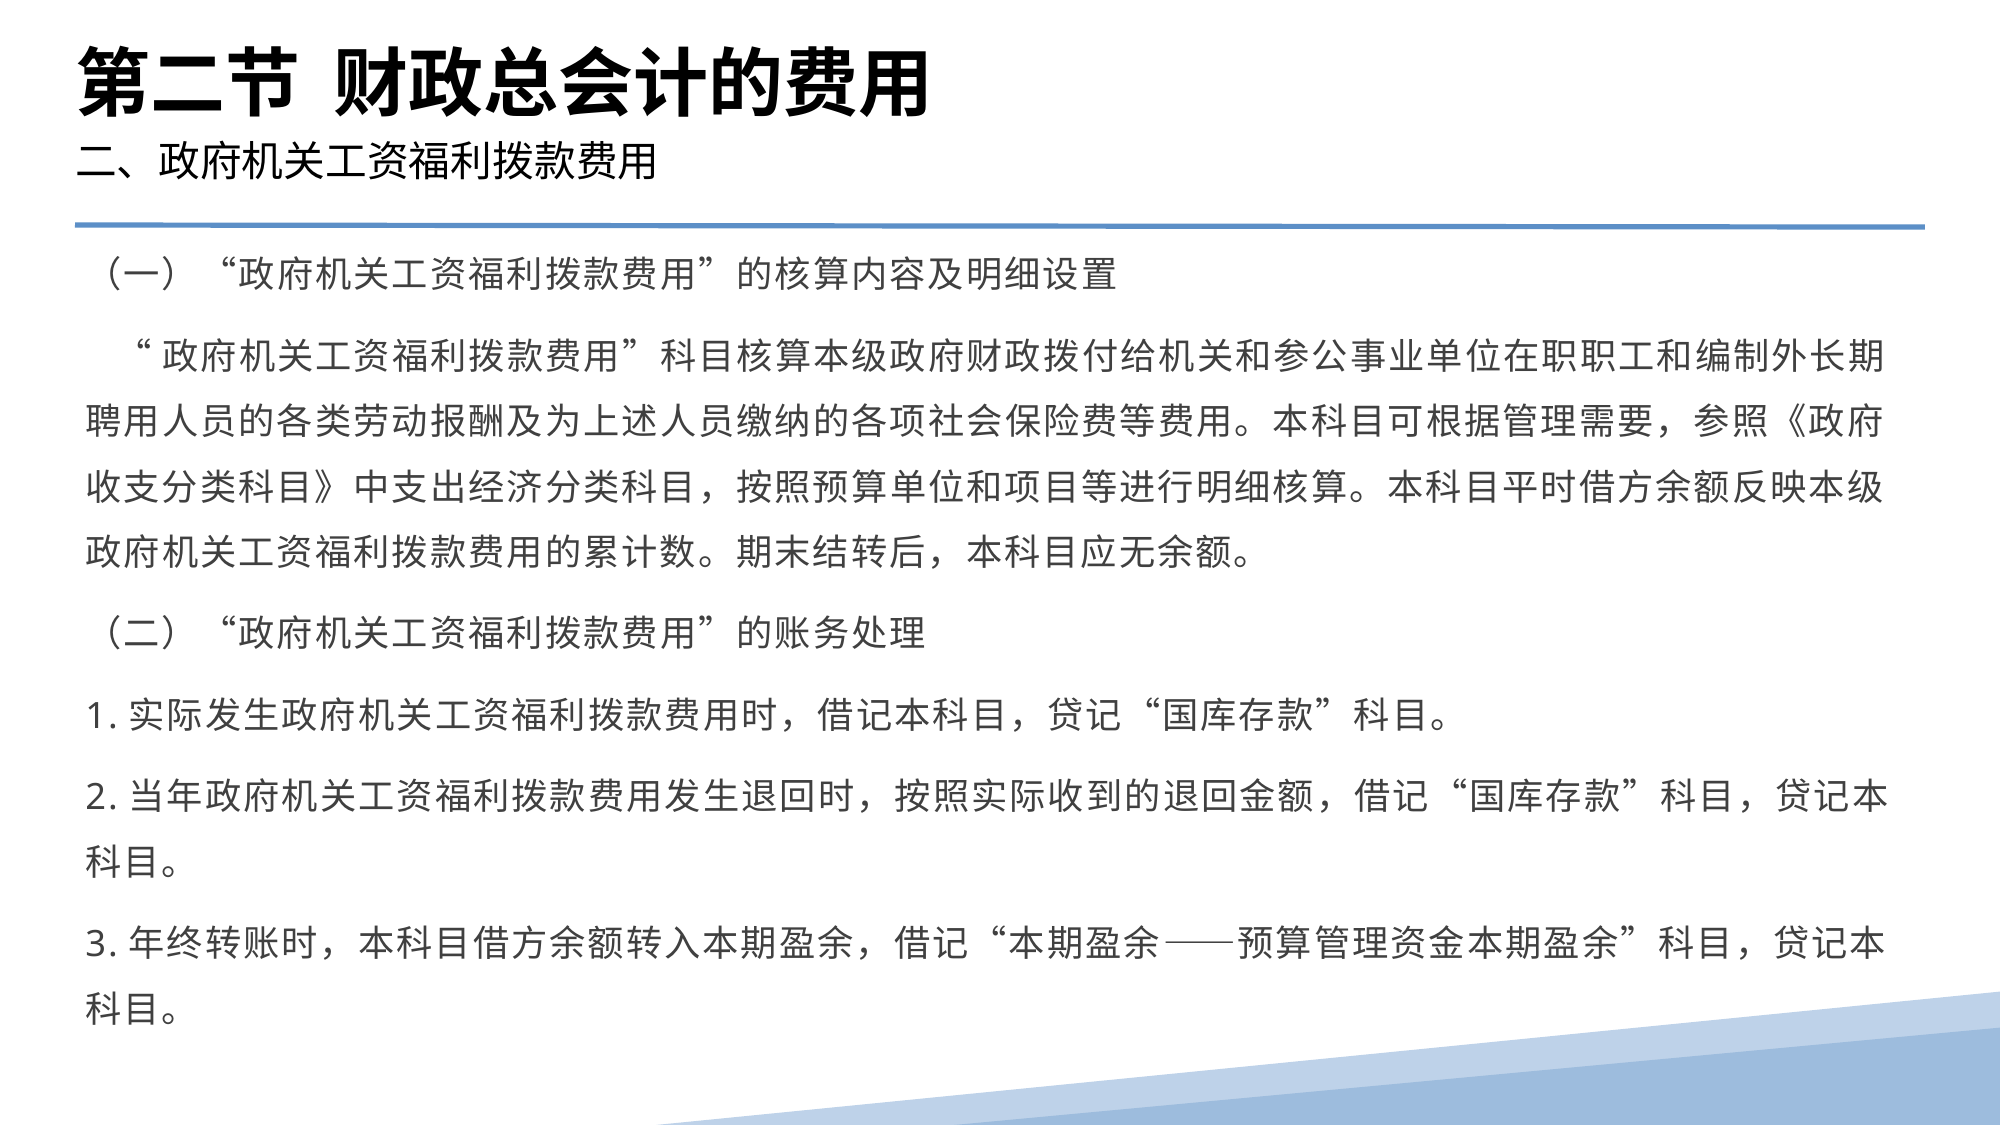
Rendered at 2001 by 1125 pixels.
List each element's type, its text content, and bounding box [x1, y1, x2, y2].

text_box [74, 224, 1925, 228]
text_box （一）“政府机关工资福利拨款费用”的核算内容及明细设置 “政府机关工资福利拨款费用”科目核算本级政府财政拨付给机关和参公事业单位在职职工和编制外长期聘用人员的各类劳动报酬及为上述人员缴纳的各项社会保险费等费用。本科目可根据管理需要，参照《政府收支分类科目》中支出经济分类科目，按照预算单位和项目等进行明细核算。本科目平时借方余额反映本级政府机关工资福利拨款费用的累计数。期末结转后，本科目应无余额。 （二）“政府机关工资福利拨款费用”的账务处理 1.实际发生政府机关工资福利拨款费用时，借记本科目，贷记“国库存款”科目。 2.当年政府机关工资福利拨款费用发生退回时，按照实际收到的退回金额，借记“国库存款”科目，贷记本科目。 3.年终转账时，本科目借方余额转入本期盈余，借记“本期盈余——预算管理资金本期盈余”科目，贷记本科目。 [75, 228, 1925, 1034]
text_box 二、政府机关工资福利拨款费用 [75, 124, 1925, 200]
text_box 第二节 财政总会计的费用 [75, 24, 1925, 124]
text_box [656, 991, 2000, 1125]
